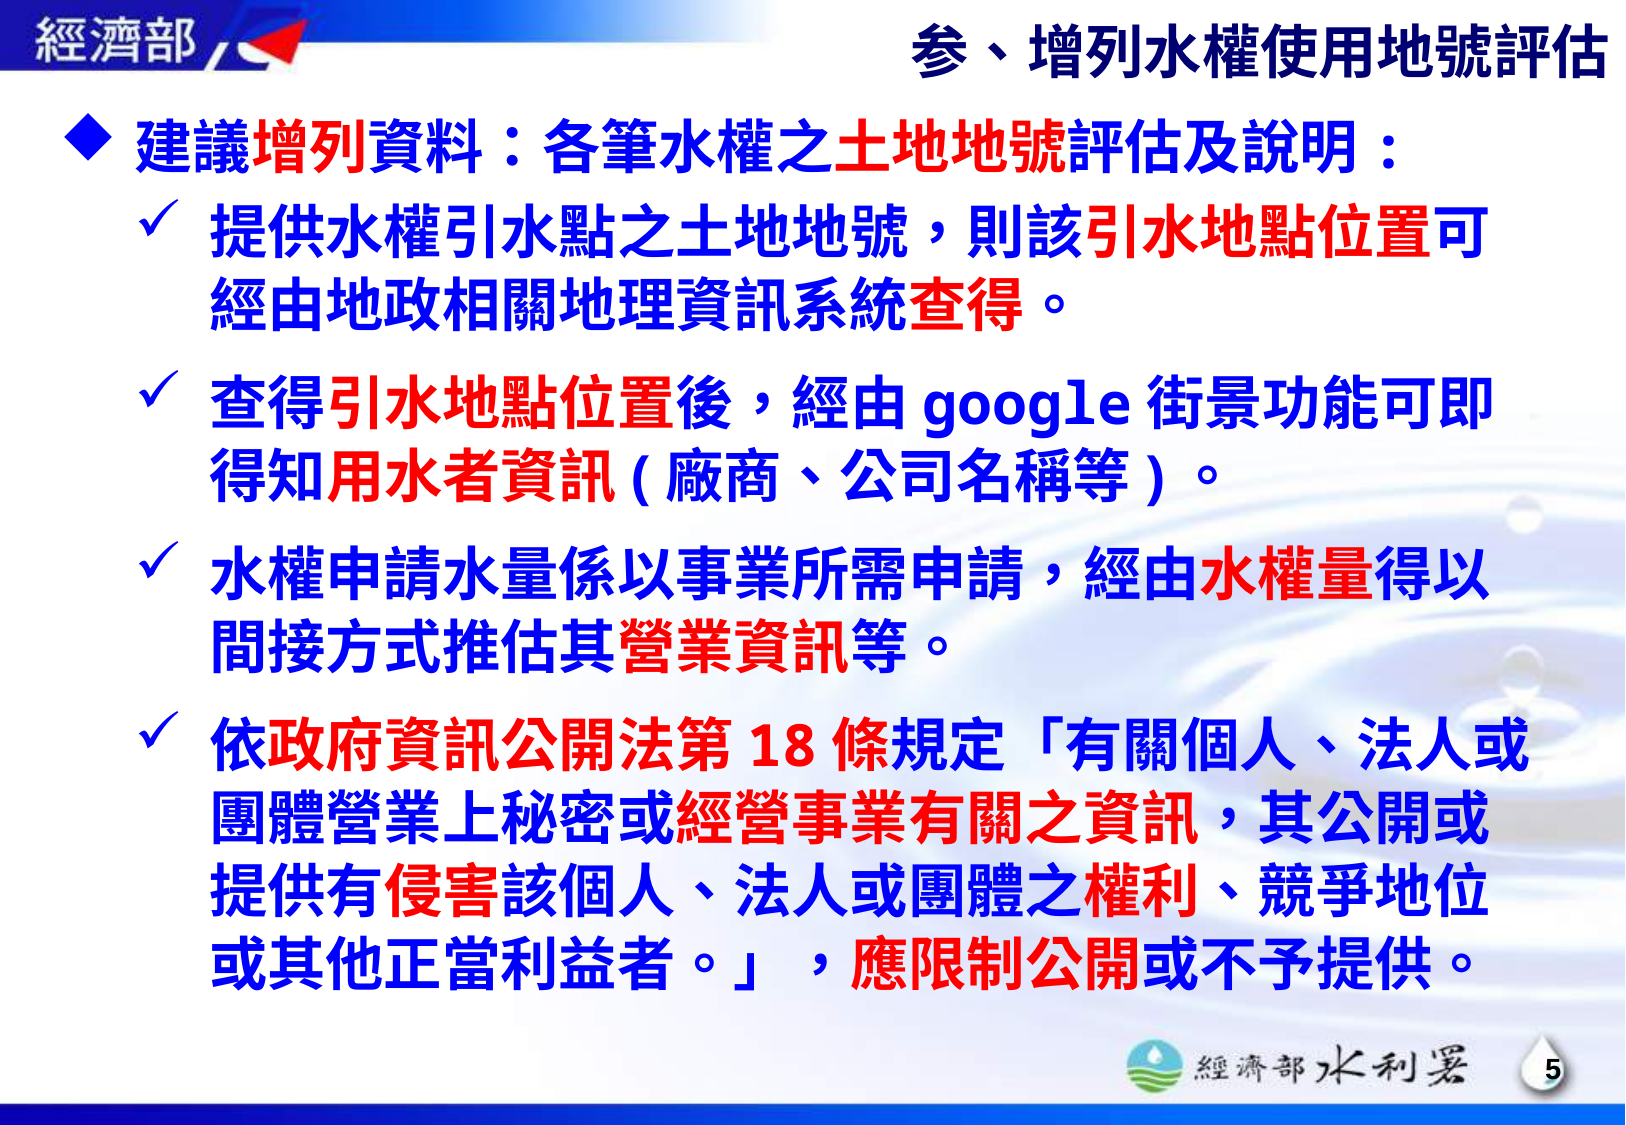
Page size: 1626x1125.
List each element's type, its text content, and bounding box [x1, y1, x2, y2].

picture [0, 100, 1625, 1125]
text_box 建議增列資料：各筆水權之土地地號評估及說明: 提供水權引水點之土地地號，則該引水地點位置可經由地政相關地理資訊系統查得。 查得引水地點位置後，經由google街景功能可即得知用水者資訊(廠商、公司名稱等)。 水權申請水量係以事業所需申請，經由水權量得以間接方式推估其營業資訊等。 依政府資訊公開法第18條規定「有關個人、法人或團體營業上秘密或經營事業有關之資訊，其公開或提供有侵害該個人、法人或團體之權利、競爭地位或其他正當利益者。」，應限制公開或不予提供。 [44, 99, 1553, 1005]
slide_number 4 [1237, 1042, 1577, 1119]
text_box 参、增列水權使用地號評估 [0, 0, 1625, 100]
